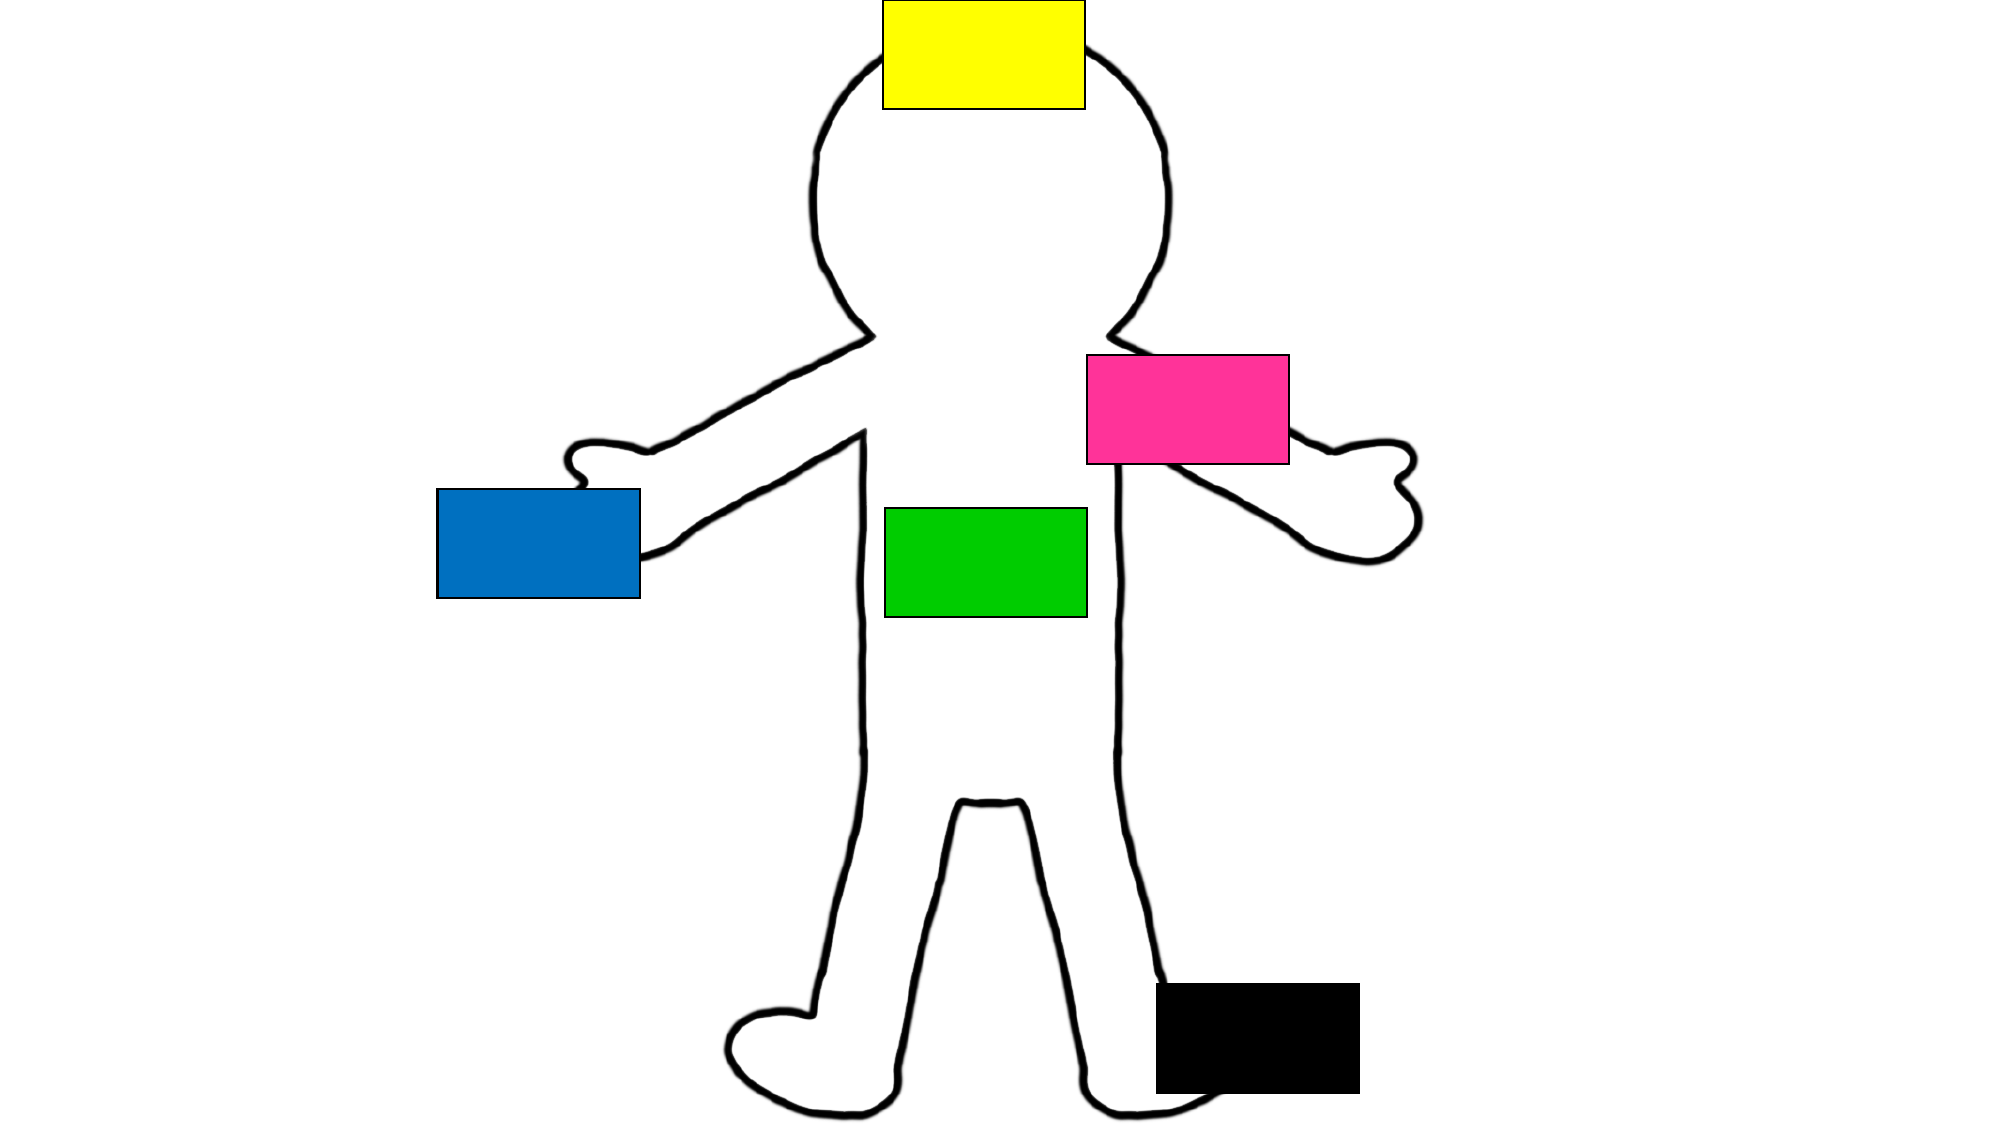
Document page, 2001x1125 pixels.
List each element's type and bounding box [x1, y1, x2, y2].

picture [437, 0, 1563, 1125]
